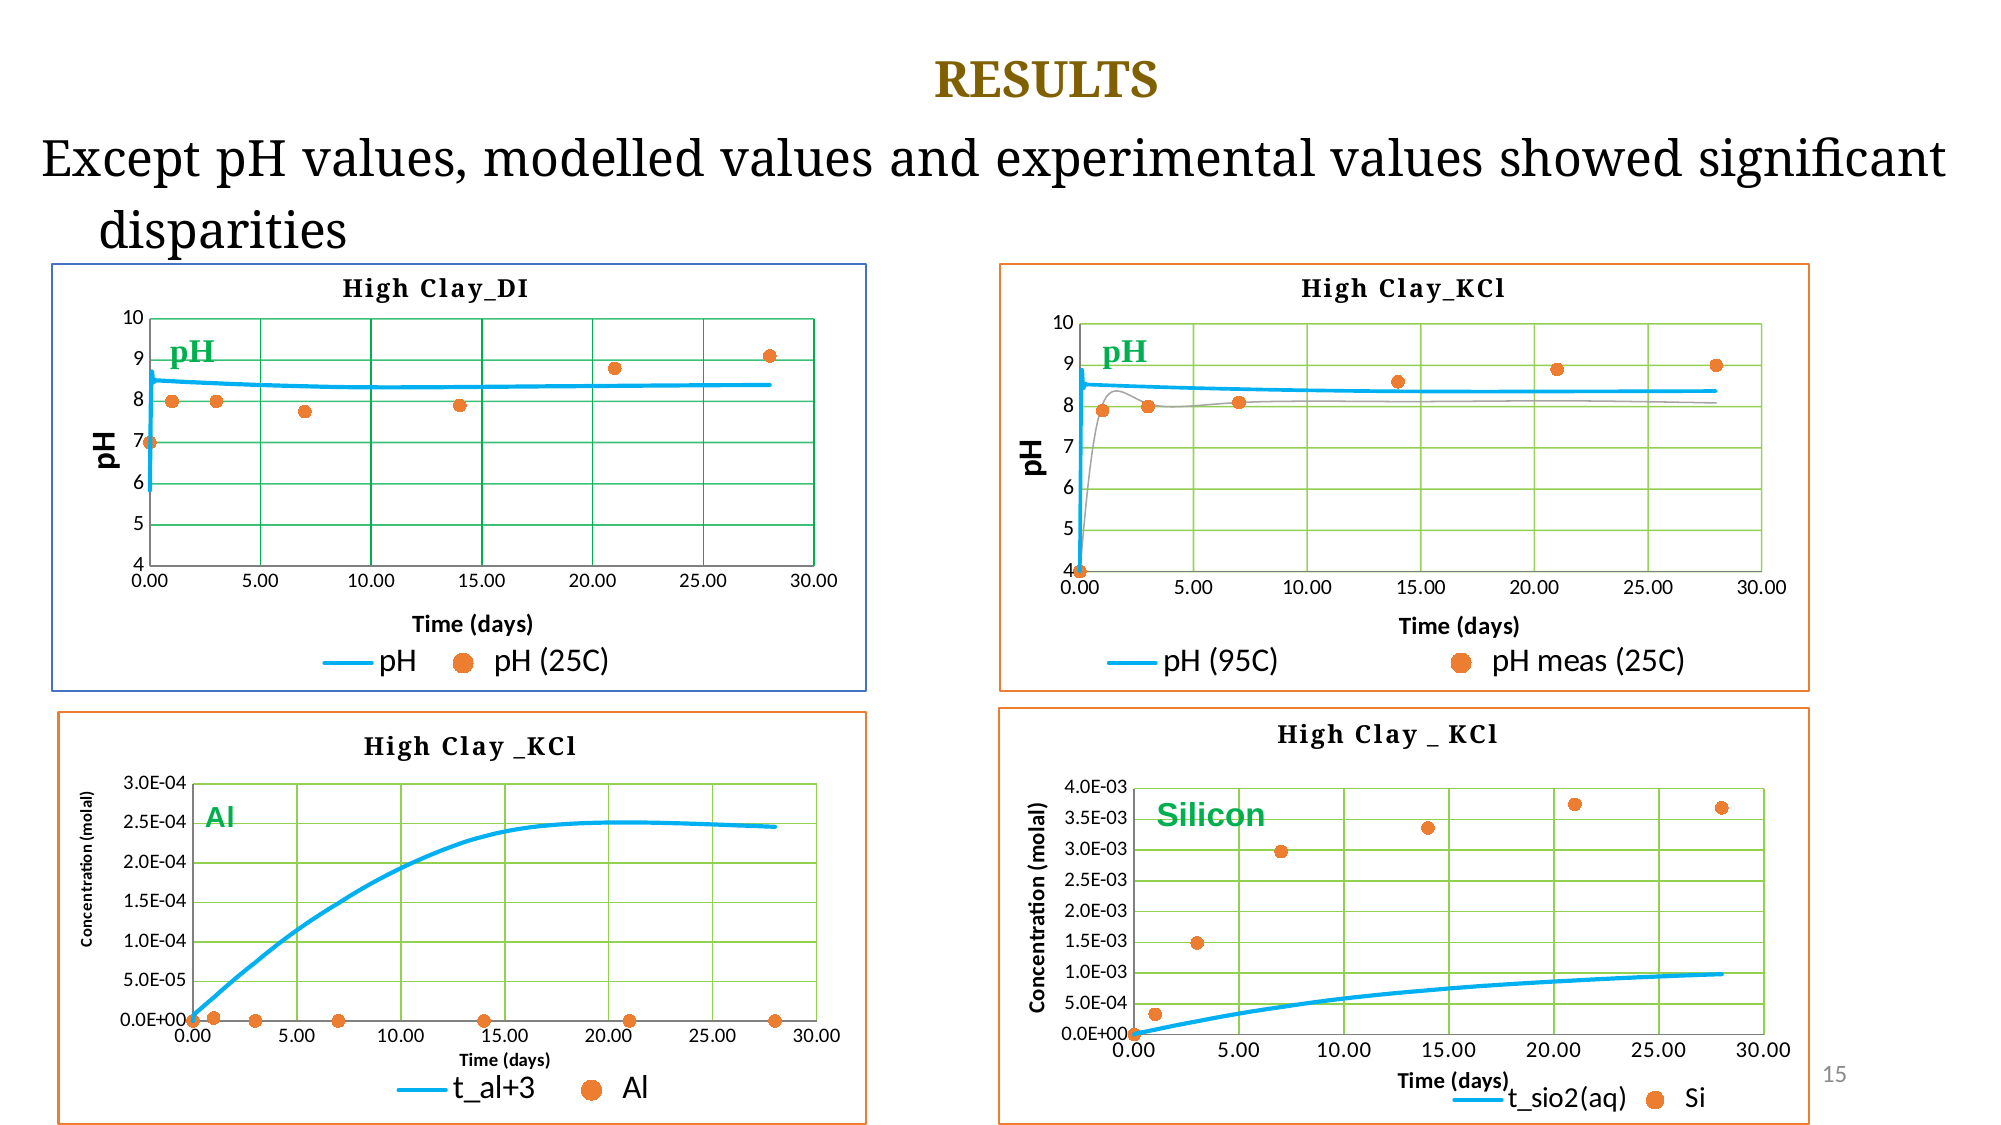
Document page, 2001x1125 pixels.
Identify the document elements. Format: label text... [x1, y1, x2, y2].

chart [998, 706, 1811, 1125]
chart [57, 710, 868, 1125]
slide_number 15 [1811, 1042, 1863, 1103]
text_box RESULTS [591, 37, 1503, 126]
text_box Except pH values, modelled values and experimental values showed significant disparities [27, 107, 1964, 311]
chart [51, 262, 868, 693]
chart [998, 262, 1811, 693]
